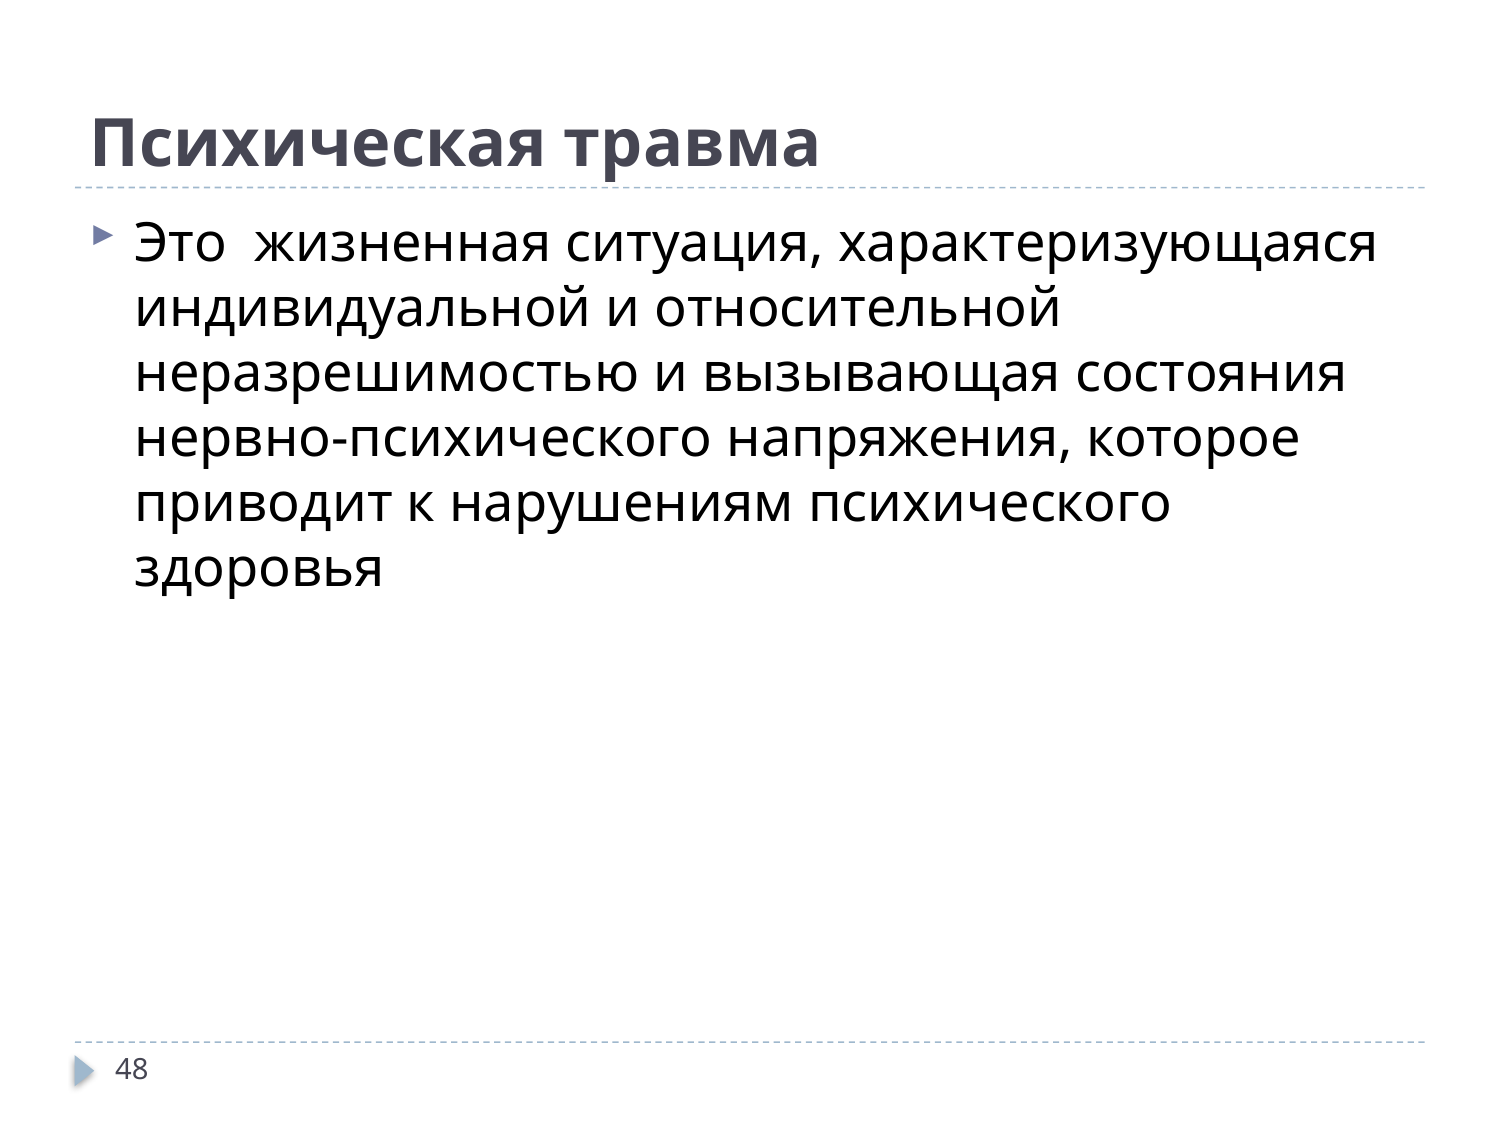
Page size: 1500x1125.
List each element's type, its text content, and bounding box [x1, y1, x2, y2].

slide_number 48 [100, 1042, 426, 1103]
list Это жизненная ситуация, характеризующаяся индивидуальной и относительной неразрешимостью и вызывающая состояния нервно-психического напряжения, которое приводит к нарушениям психического здоровья [75, 200, 1425, 1010]
title Психическая травма [75, 24, 1425, 188]
